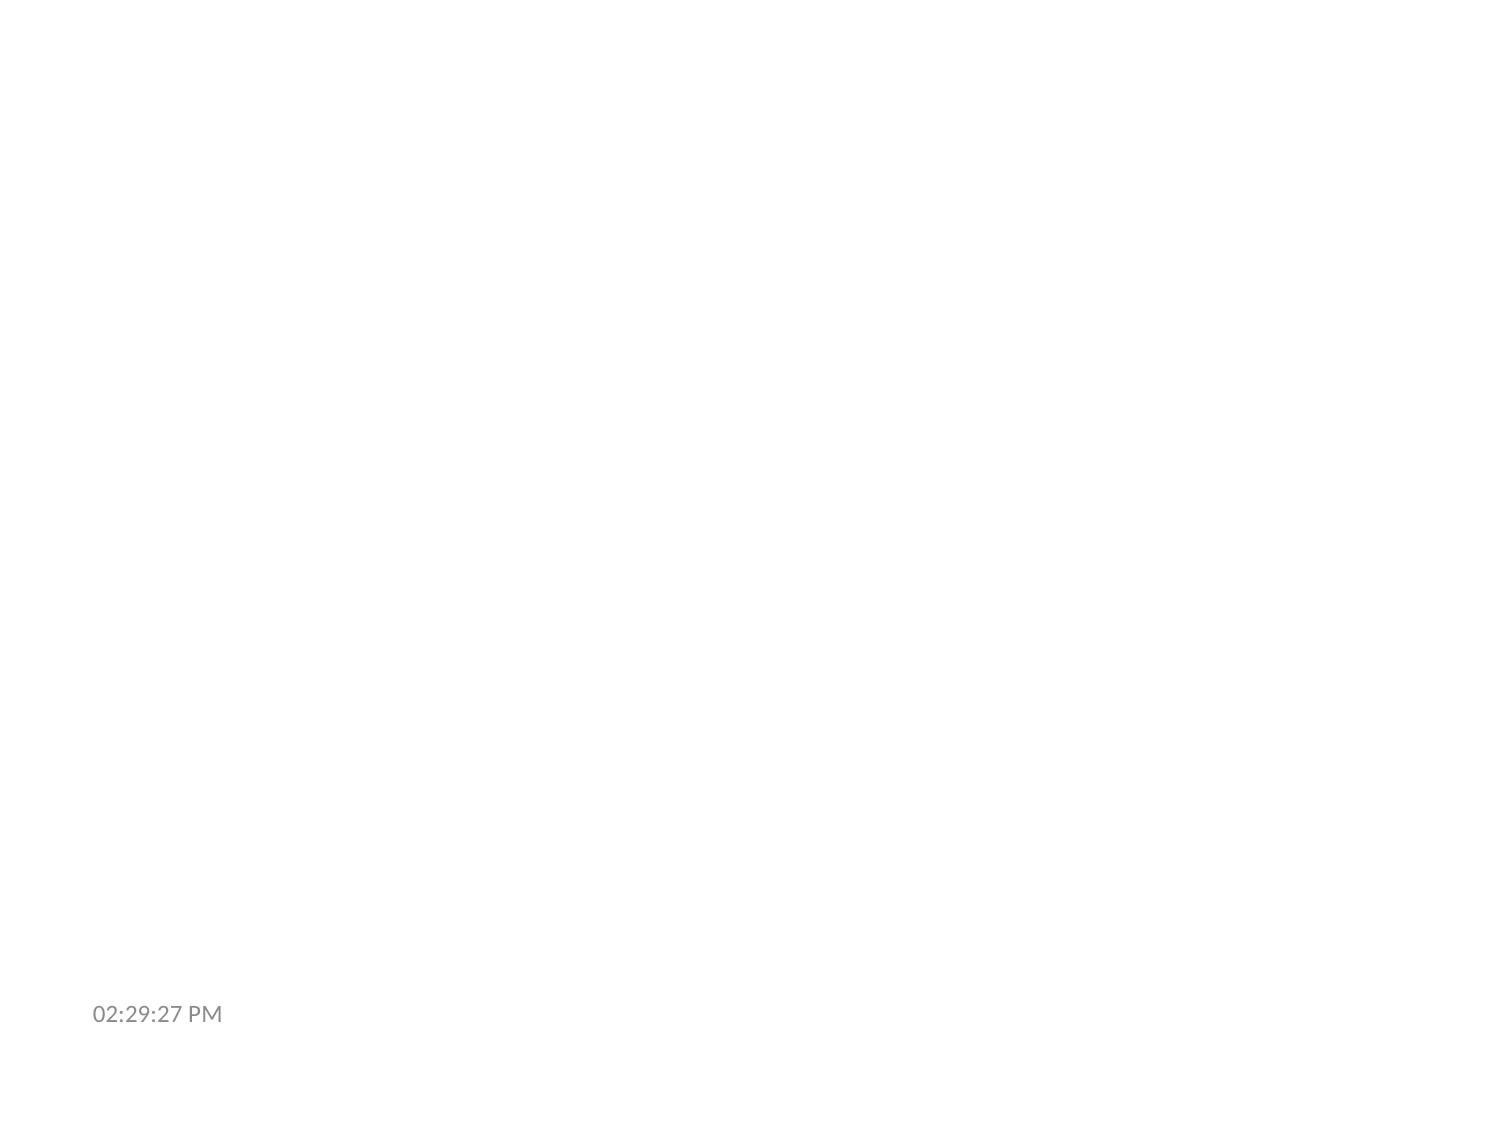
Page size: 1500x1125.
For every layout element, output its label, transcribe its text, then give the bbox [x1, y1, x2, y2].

text_box 3:35:09 PM [77, 982, 428, 1043]
